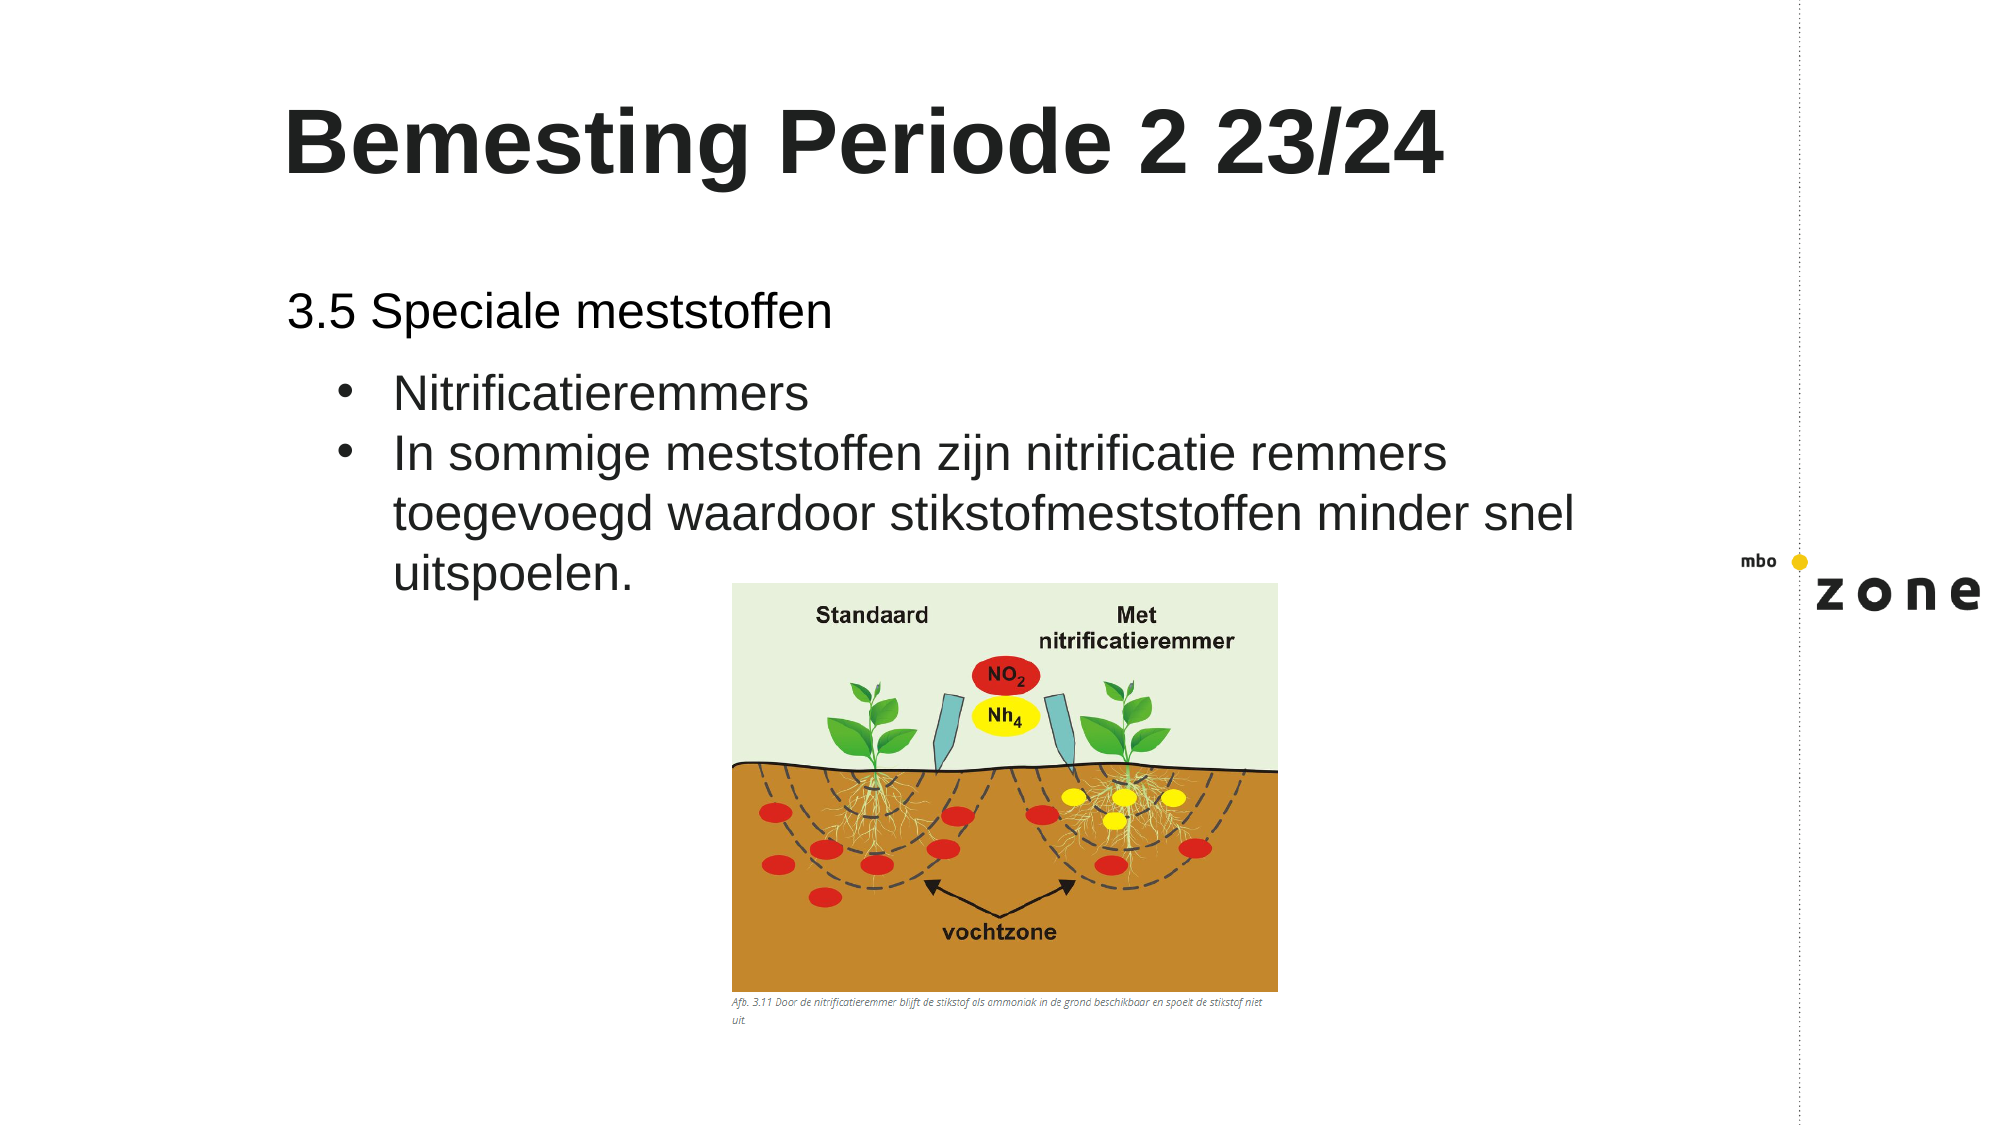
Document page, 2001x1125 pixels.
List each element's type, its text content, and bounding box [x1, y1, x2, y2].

title Bemesting Periode 2 23/24 [124, 94, 1607, 272]
list Nitrificatieremmers In sommige meststoffen zijn nitrificatie remmers toegevoegd waardoor stikstofmeststoffen minder snel uitspoelen. [336, 359, 1607, 1074]
picture [1596, 0, 2001, 1125]
picture [712, 577, 1288, 1031]
text_box 3.5 Speciale meststoffen [272, 271, 1830, 347]
